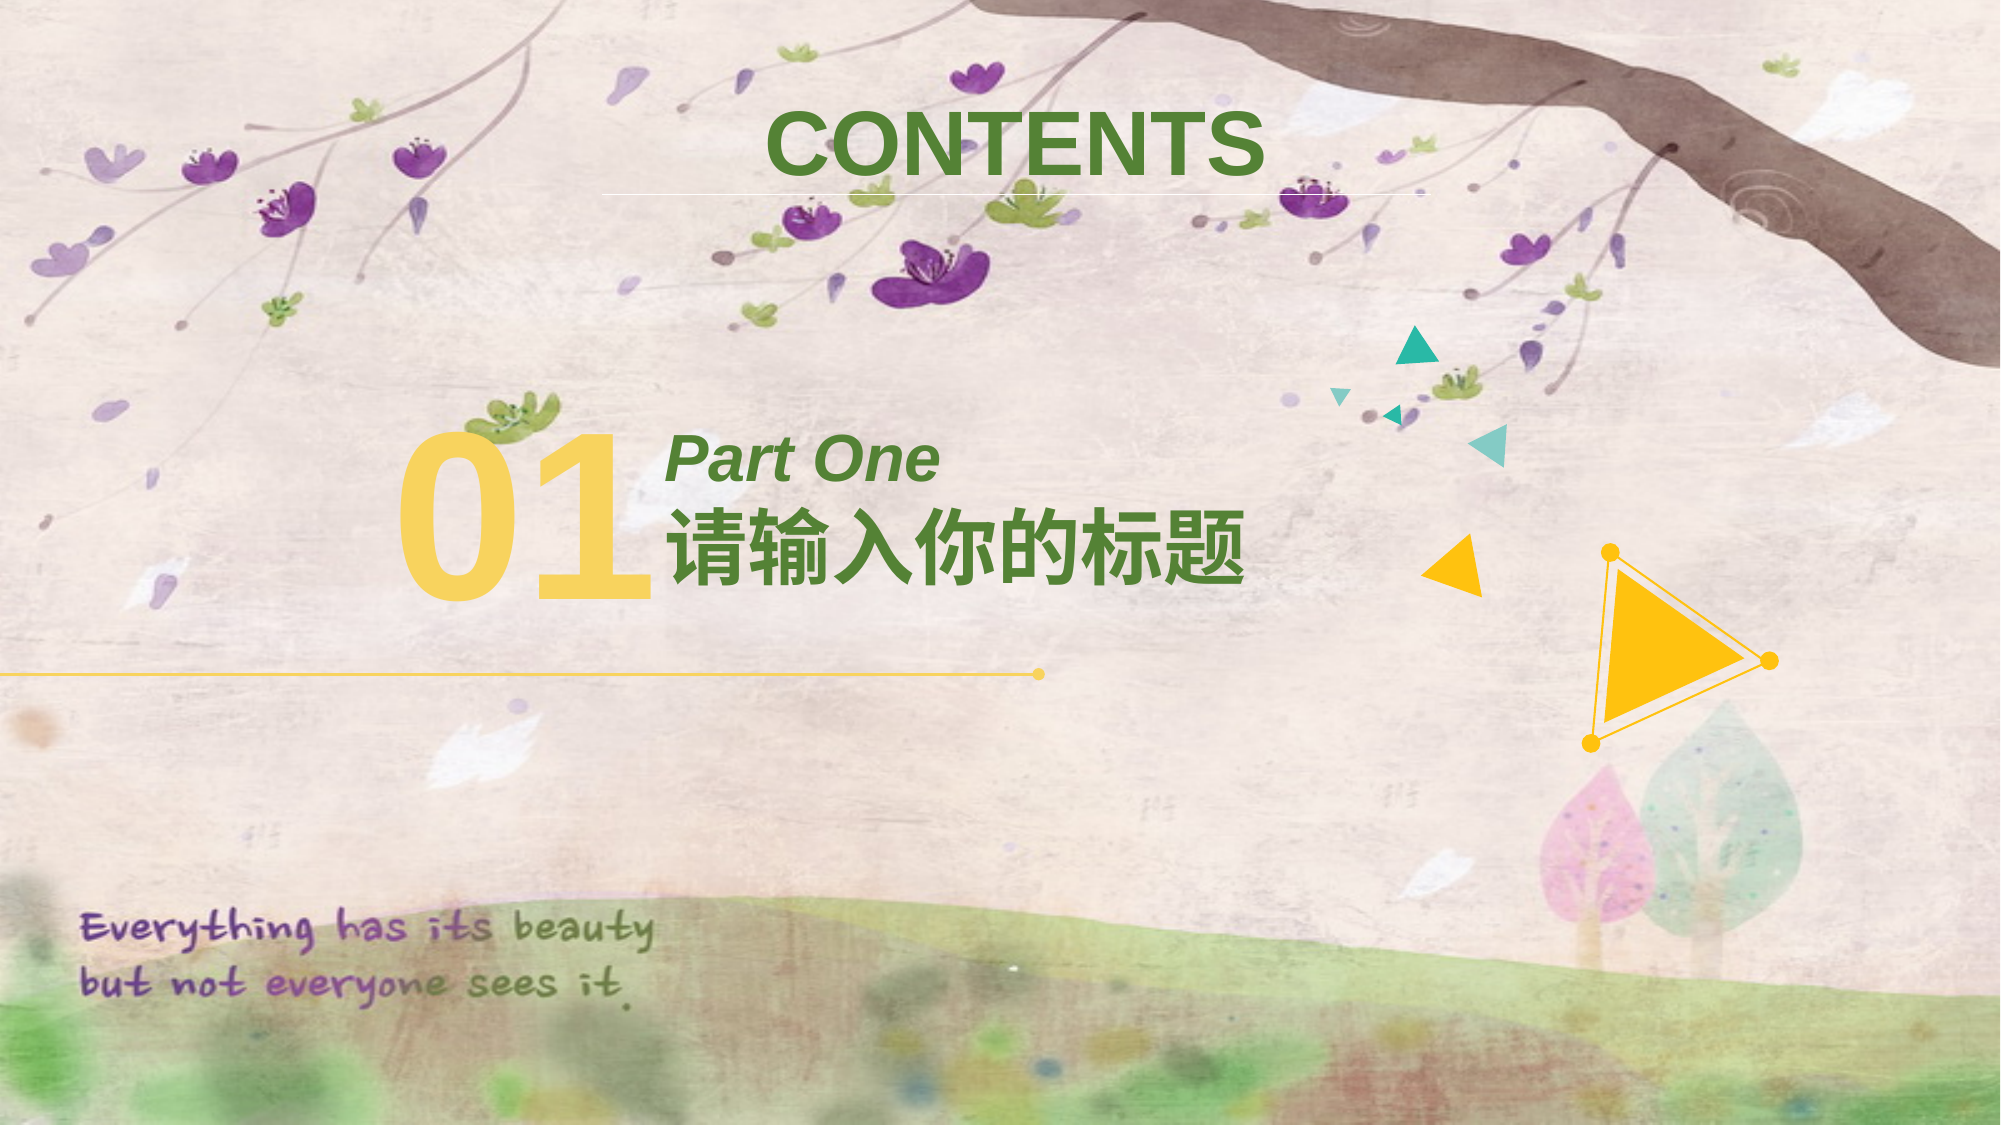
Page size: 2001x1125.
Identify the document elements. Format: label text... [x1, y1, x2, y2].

text_box Part One [649, 407, 967, 502]
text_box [1293, 376, 1802, 730]
text_box 01 [391, 359, 658, 648]
text_box 请输入你的标题 [649, 488, 1288, 603]
picture [0, 0, 2001, 1125]
text_box CONTENTS [764, 83, 1269, 194]
